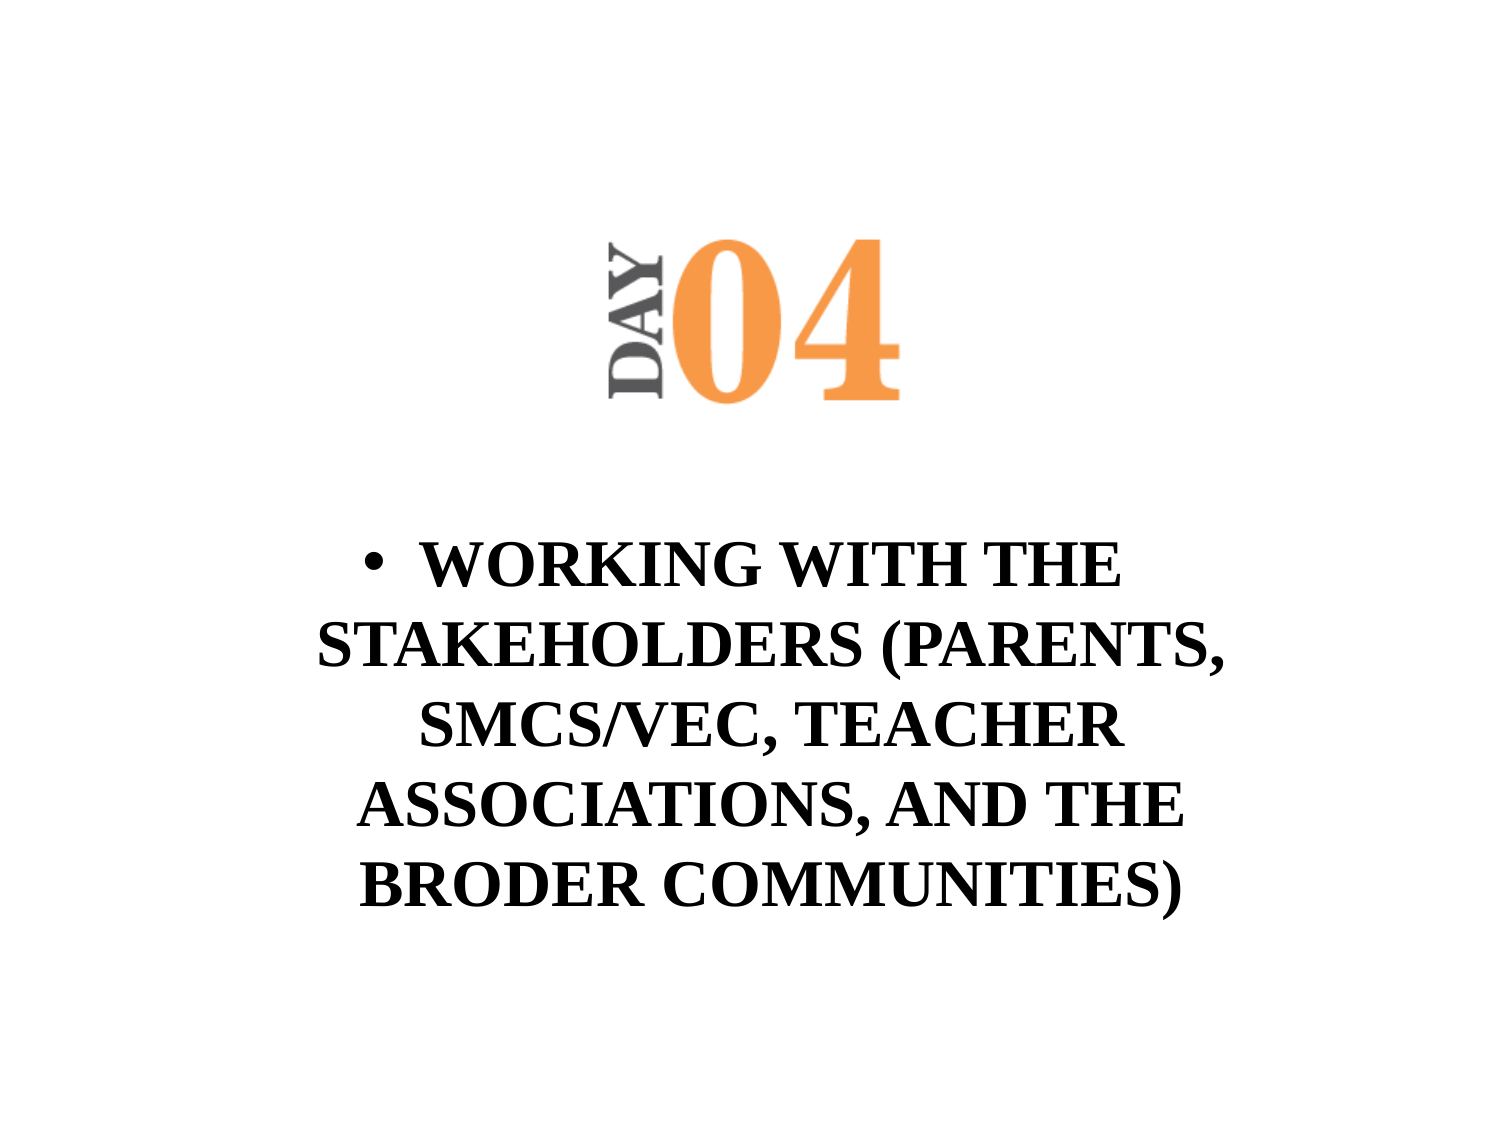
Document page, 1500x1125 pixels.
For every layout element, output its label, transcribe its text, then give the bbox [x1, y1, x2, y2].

list WORKING WITH THE STAKEHOLDERS (PARENTS, SMCS/VEC, TEACHER ASSOCIATIONS, AND THE BRODER COMMUNITIES) [162, 512, 1325, 938]
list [562, 199, 1013, 454]
